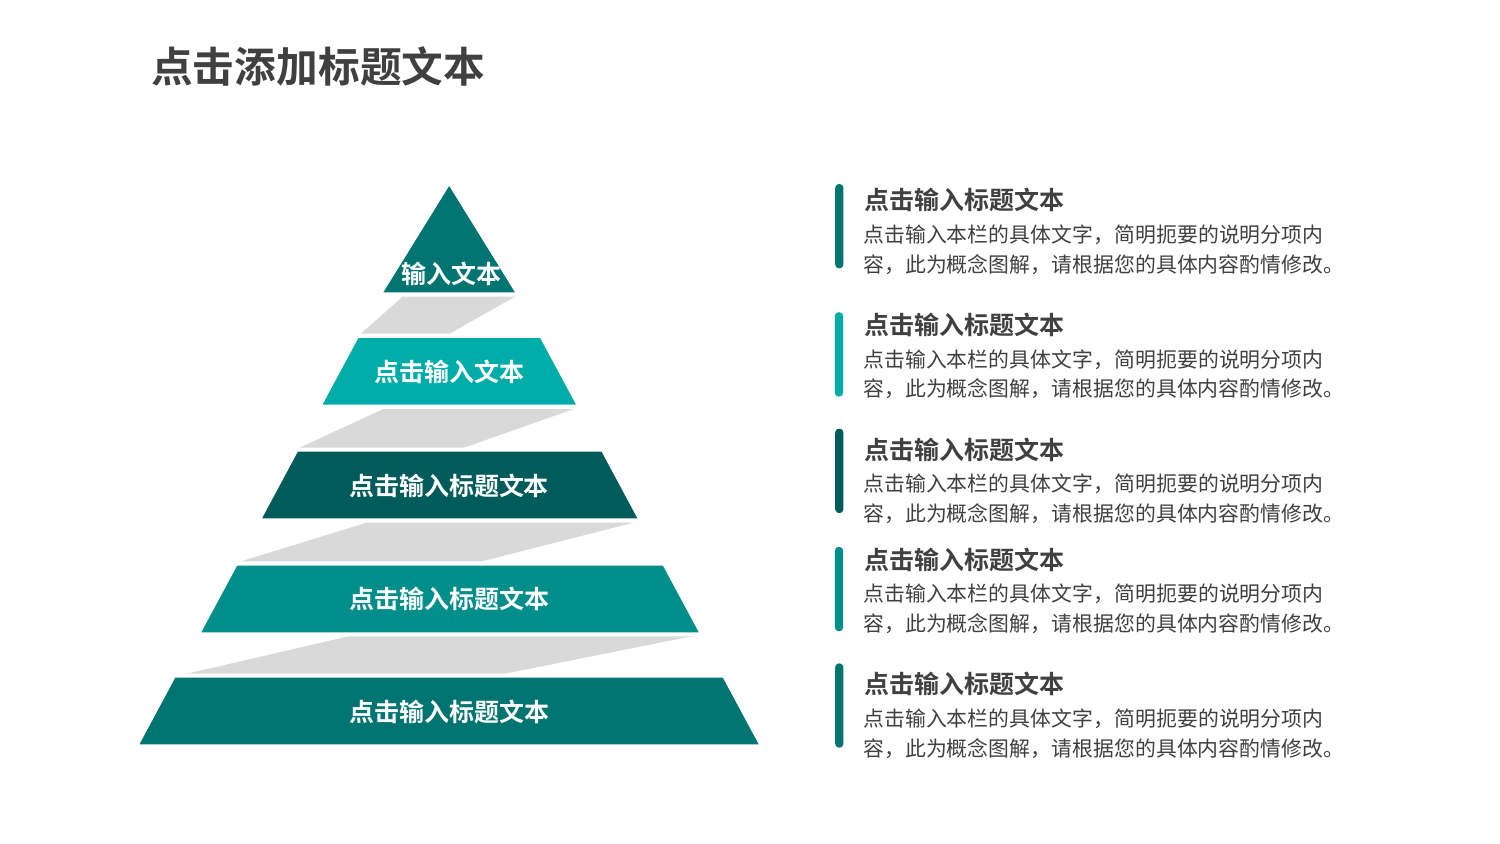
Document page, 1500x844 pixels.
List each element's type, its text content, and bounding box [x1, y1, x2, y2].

text_box [834, 427, 845, 515]
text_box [857, 306, 1329, 403]
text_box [135, 675, 763, 747]
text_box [857, 181, 1329, 278]
text_box [361, 303, 504, 333]
text_box [834, 182, 845, 271]
text_box [833, 545, 845, 634]
text_box [834, 662, 845, 749]
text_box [379, 181, 521, 303]
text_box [258, 449, 642, 521]
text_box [318, 335, 580, 407]
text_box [857, 665, 1329, 762]
text_box [833, 311, 845, 399]
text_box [197, 563, 703, 635]
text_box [857, 431, 1329, 527]
text_box [242, 523, 632, 561]
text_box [857, 541, 1329, 637]
text_box [301, 409, 574, 447]
text_box [190, 637, 689, 673]
text_box 点击添加标题文本 [136, 33, 501, 99]
